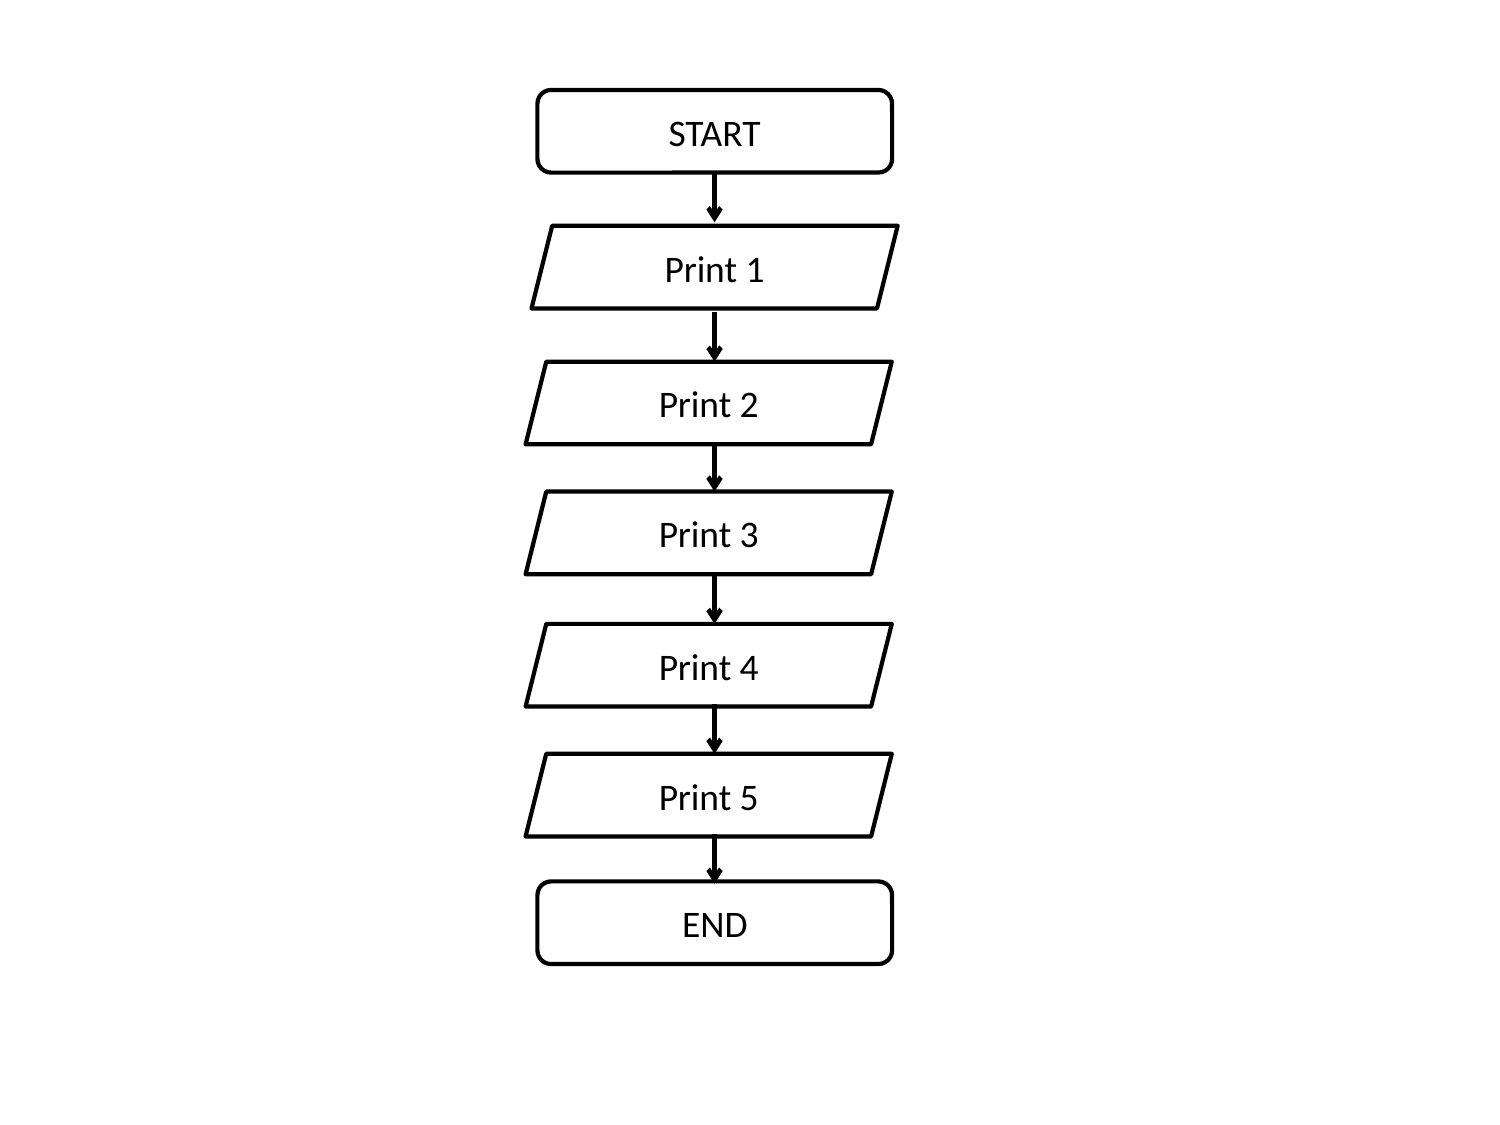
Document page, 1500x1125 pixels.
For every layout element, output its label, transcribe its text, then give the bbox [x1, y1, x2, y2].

text_box START [535, 87, 895, 175]
text_box Print 5 [523, 751, 894, 839]
text_box Print 4 [523, 621, 894, 709]
text_box Print 1 [529, 223, 900, 311]
text_box Print 2 [523, 359, 894, 447]
text_box Print 3 [523, 489, 894, 577]
text_box END [535, 879, 895, 967]
